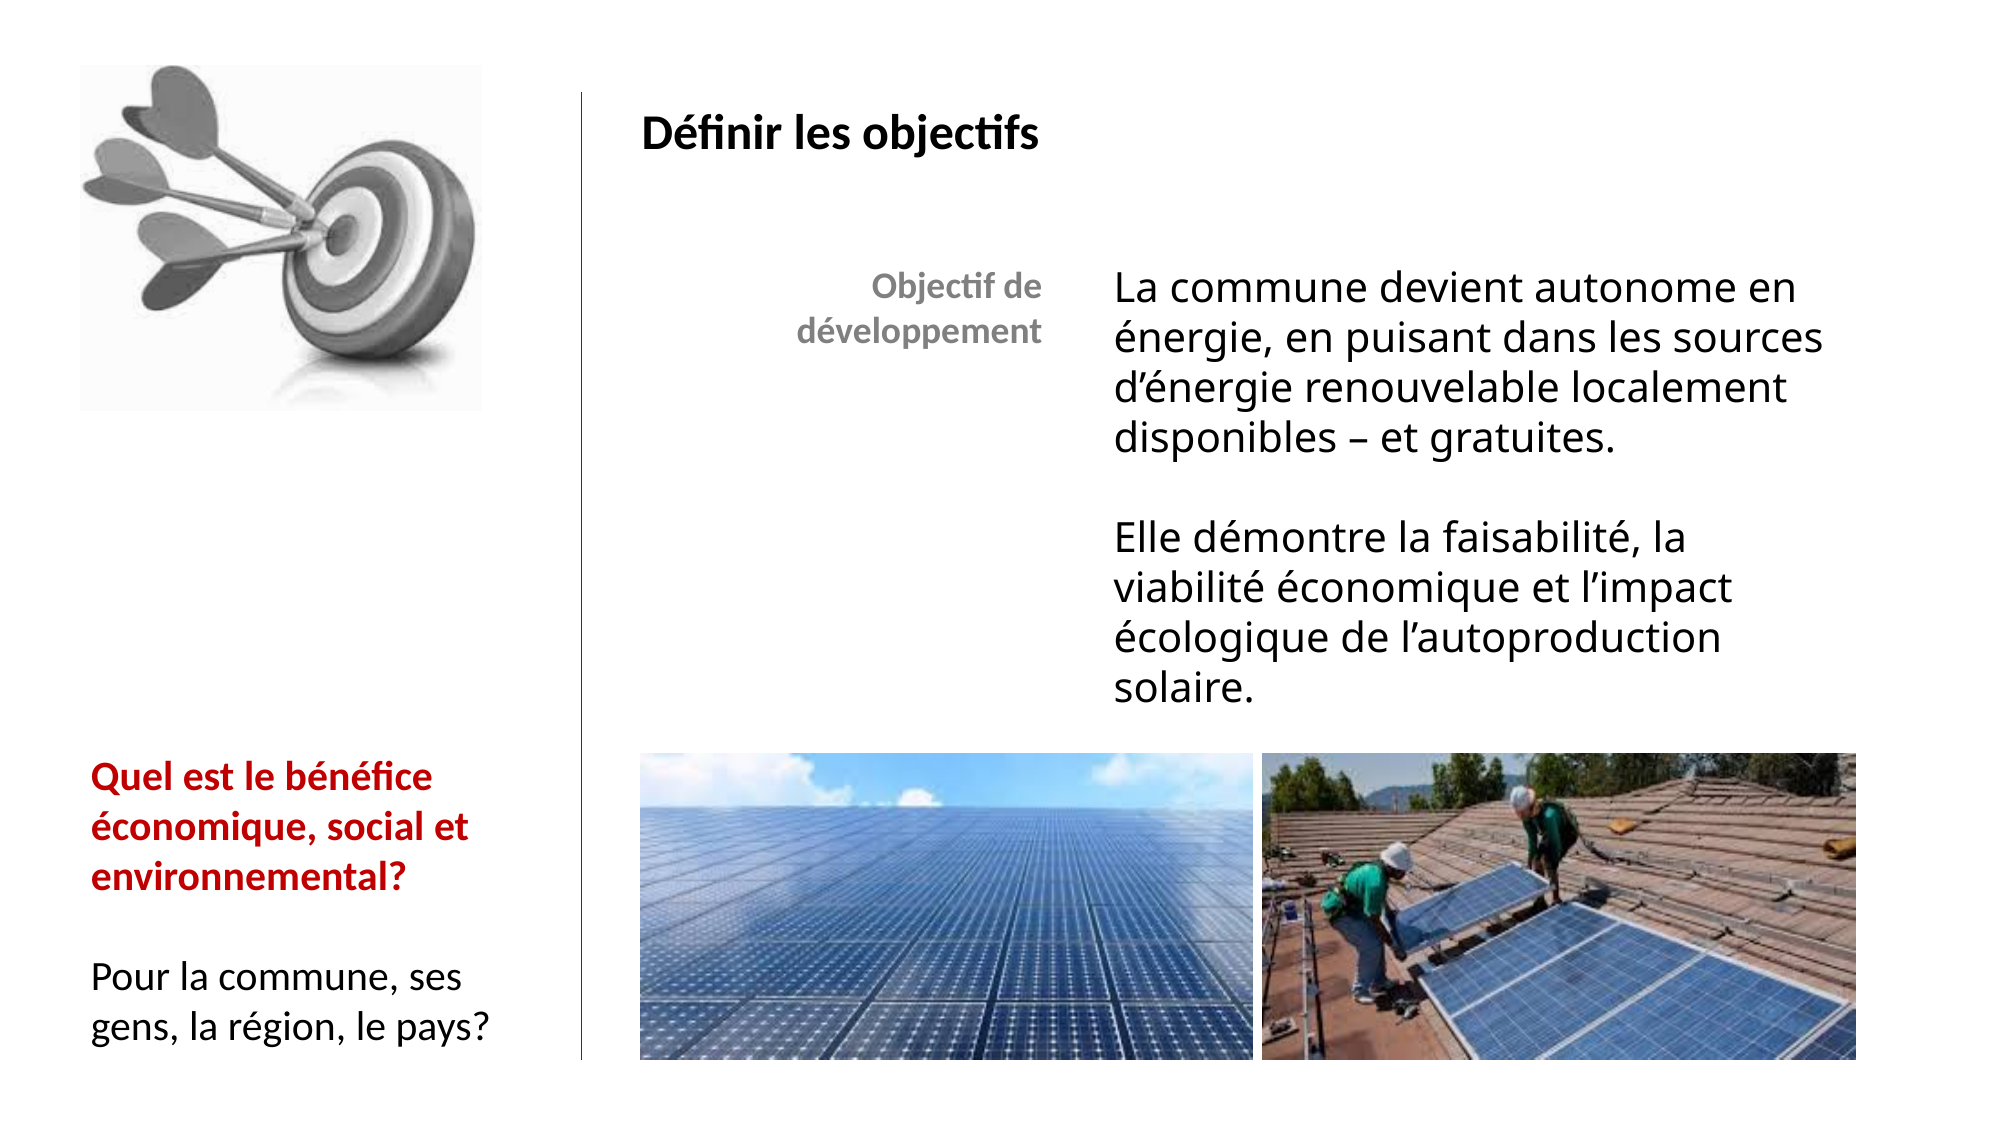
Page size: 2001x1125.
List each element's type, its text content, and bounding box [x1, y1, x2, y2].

text_box Quel est le bénéfice économique, social et environnemental? Pour la commune, ses gens, la région, le pays? [76, 741, 572, 1057]
picture [1262, 753, 1856, 1060]
text_box La commune devient autonome en énergie, en puisant dans les sources d’énergie renouvelable localement disponibles – et gratuites. Elle démontre la faisabilité, la viabilité économique et l’impact écologique de l’autoproduction solaire. [1098, 253, 1856, 719]
text_box Objectif de développement [725, 253, 1058, 359]
picture [80, 65, 482, 411]
text_box Définir les objectifs [626, 92, 1055, 208]
picture [640, 753, 1253, 1060]
